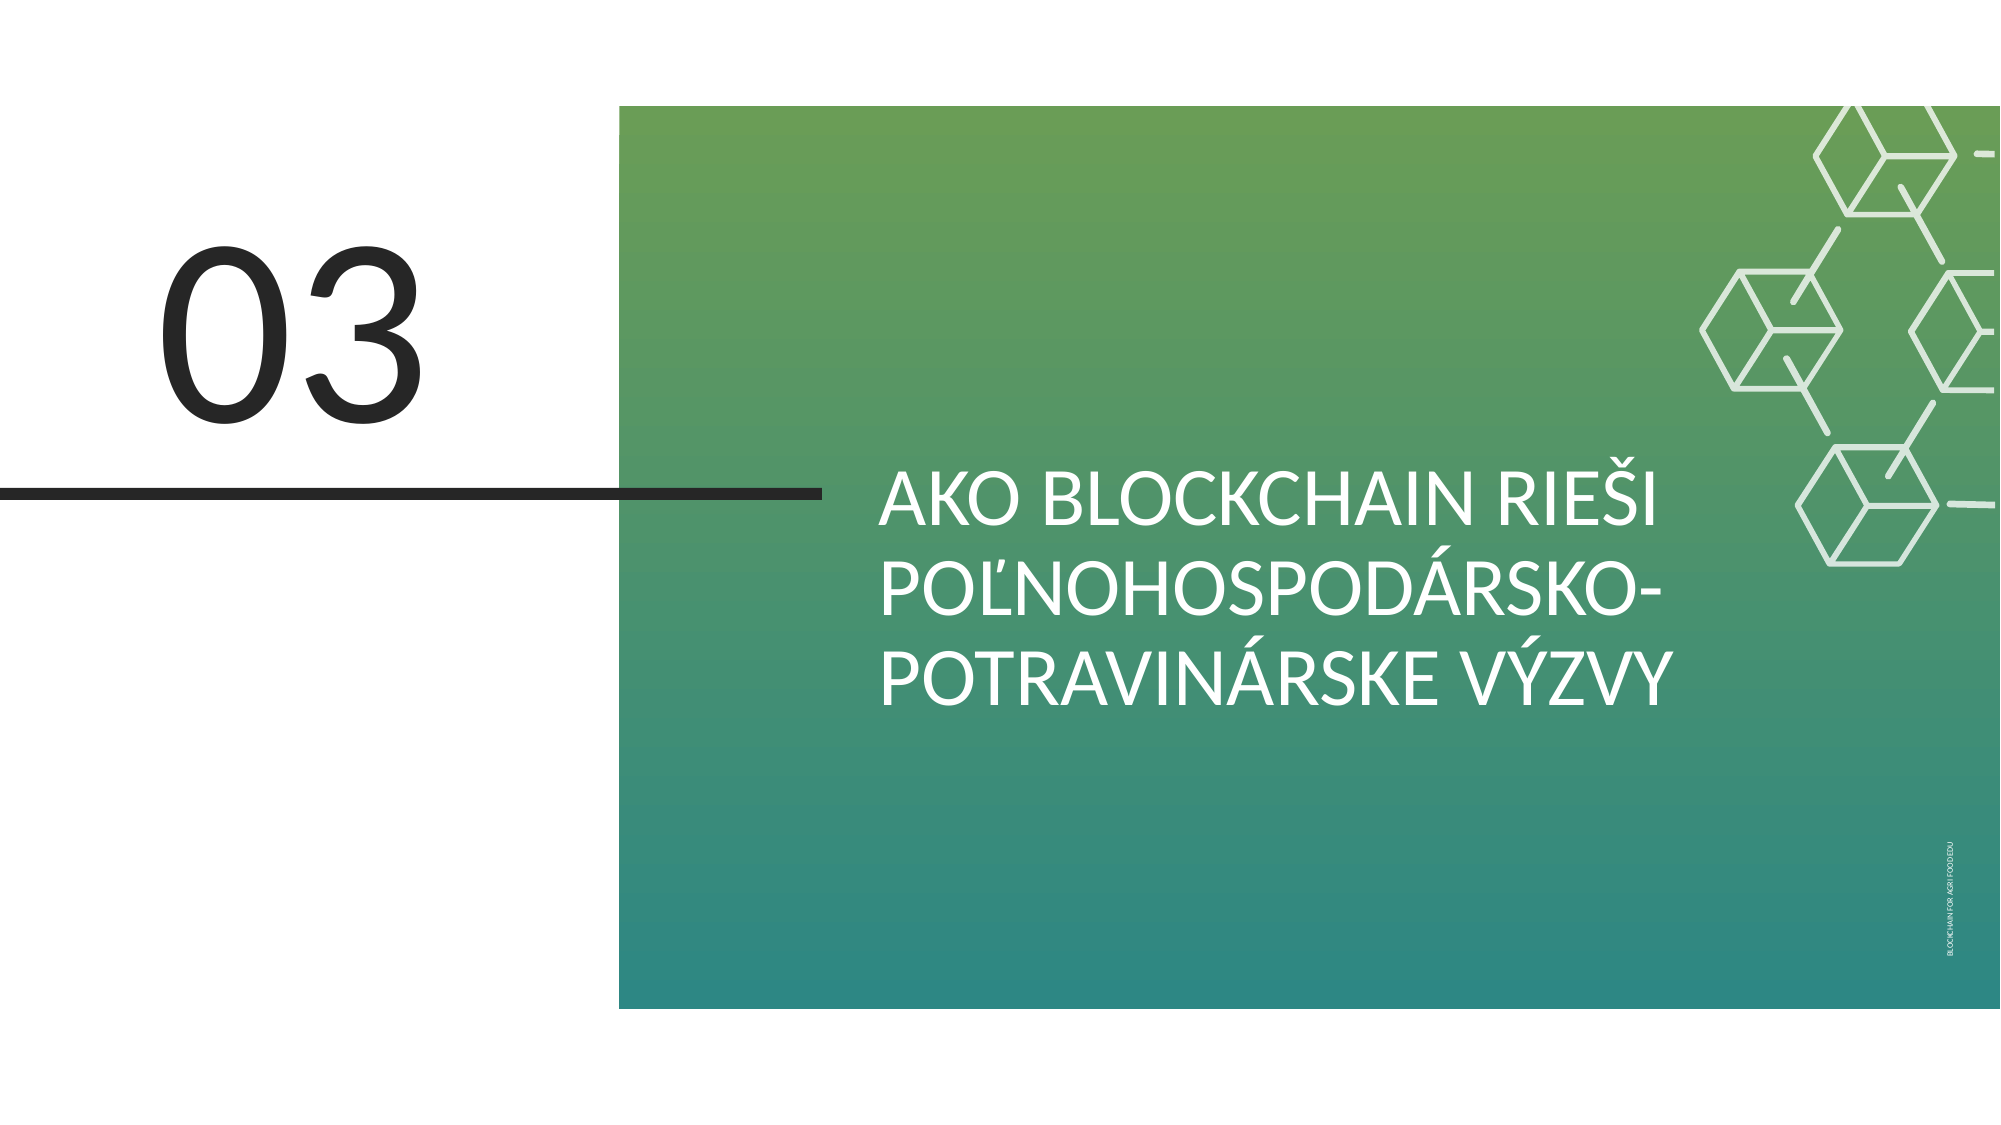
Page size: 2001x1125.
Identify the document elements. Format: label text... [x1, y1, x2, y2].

list 03 [141, 180, 481, 277]
list AKO BLOCKCHAIN RIEŠI POĽNOHOSPODÁRSKO-POTRAVINÁRSKE VÝZVY [864, 446, 1709, 899]
